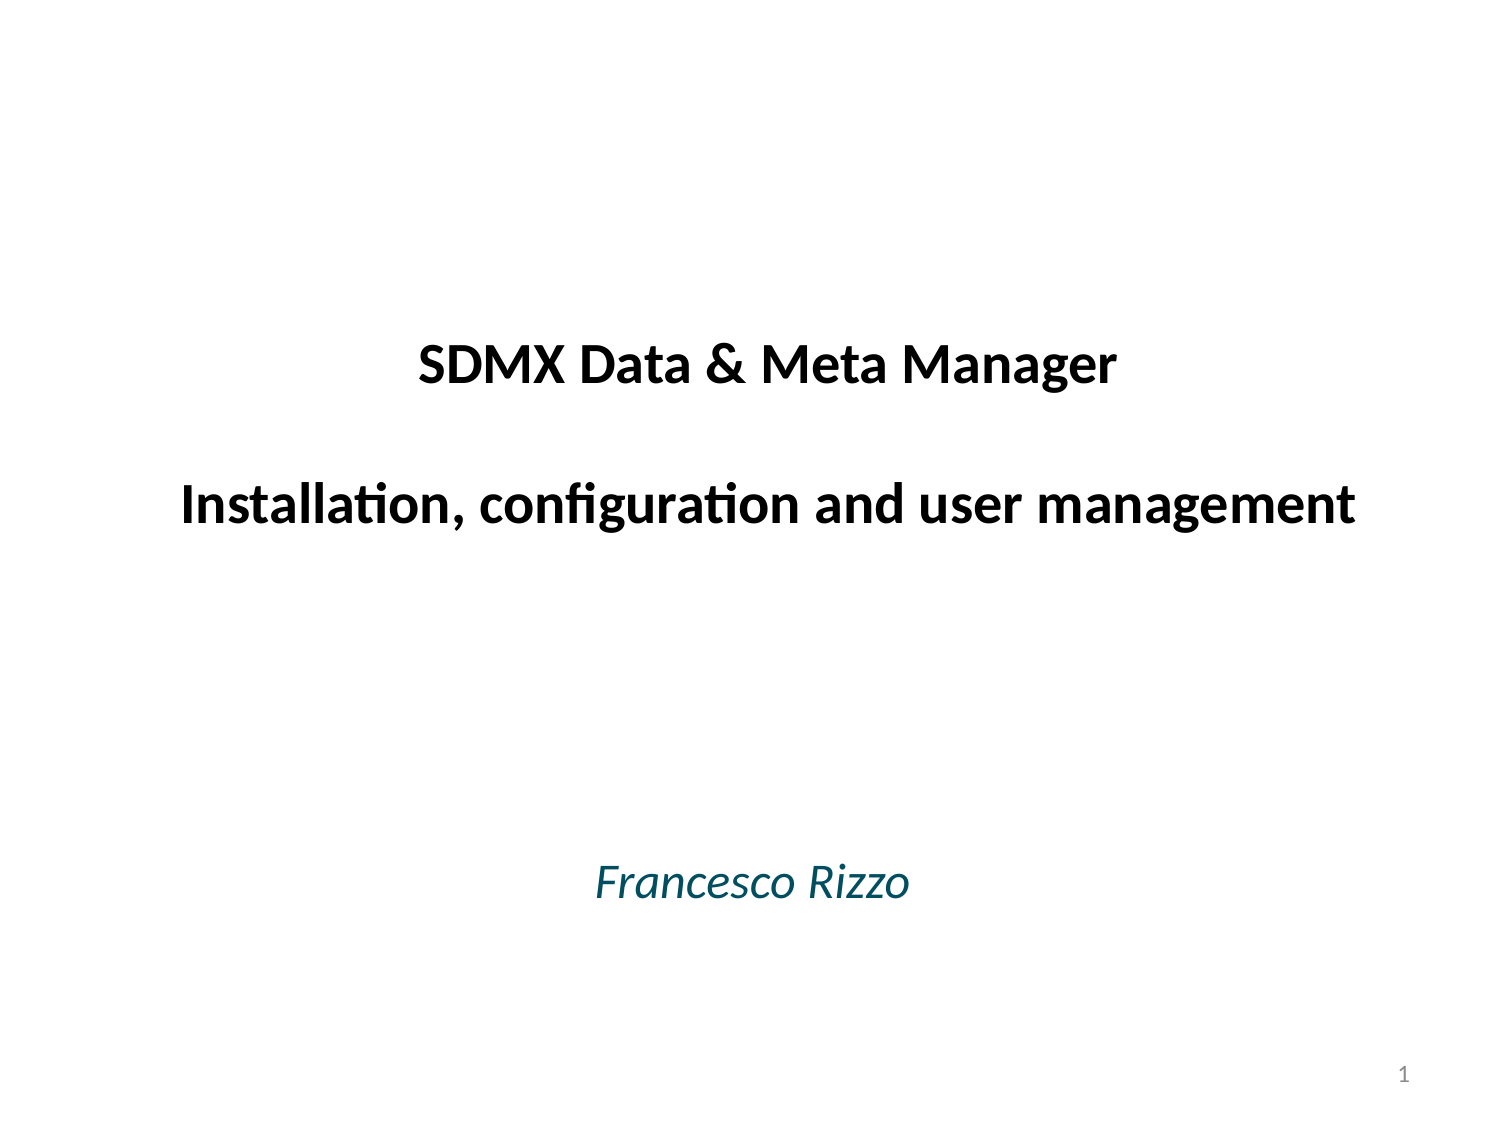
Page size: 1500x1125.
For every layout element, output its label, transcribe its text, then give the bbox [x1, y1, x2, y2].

title SDMX Data & Meta Manager Installation, configuration and user management [93, 140, 1444, 720]
text_box Francesco Rizzo [377, 841, 1128, 916]
slide_number 1 [1074, 1042, 1425, 1103]
